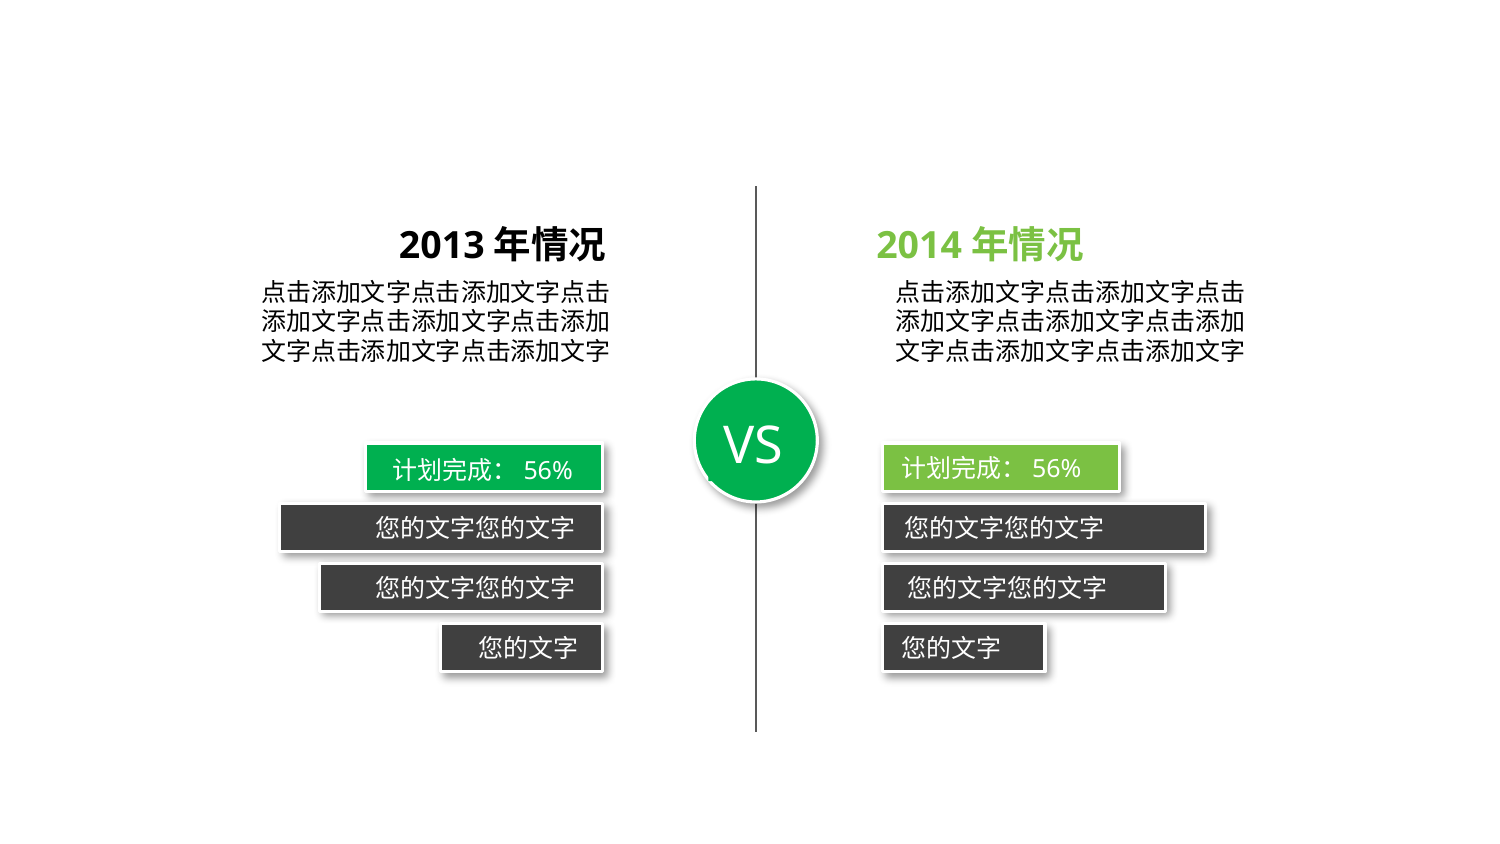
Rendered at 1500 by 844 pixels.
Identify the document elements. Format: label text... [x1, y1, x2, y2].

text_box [365, 442, 604, 494]
text_box 点击添加文字点击添加文字点击添加文字点击添加文字点击添加文字点击添加文字点击添加文字 [247, 269, 630, 373]
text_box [881, 503, 1206, 552]
text_box 2013年情况 [385, 214, 620, 269]
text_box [319, 563, 604, 612]
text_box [882, 442, 1120, 492]
text_box 点击添加文字点击添加文字点击添加文字点击添加文字点击添加文字点击添加文字点击添加文字 [882, 269, 1264, 373]
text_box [881, 563, 1166, 612]
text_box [694, 378, 818, 503]
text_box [882, 623, 1046, 673]
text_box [279, 503, 604, 552]
text_box 2014年情况 [862, 214, 1098, 273]
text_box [439, 623, 604, 673]
